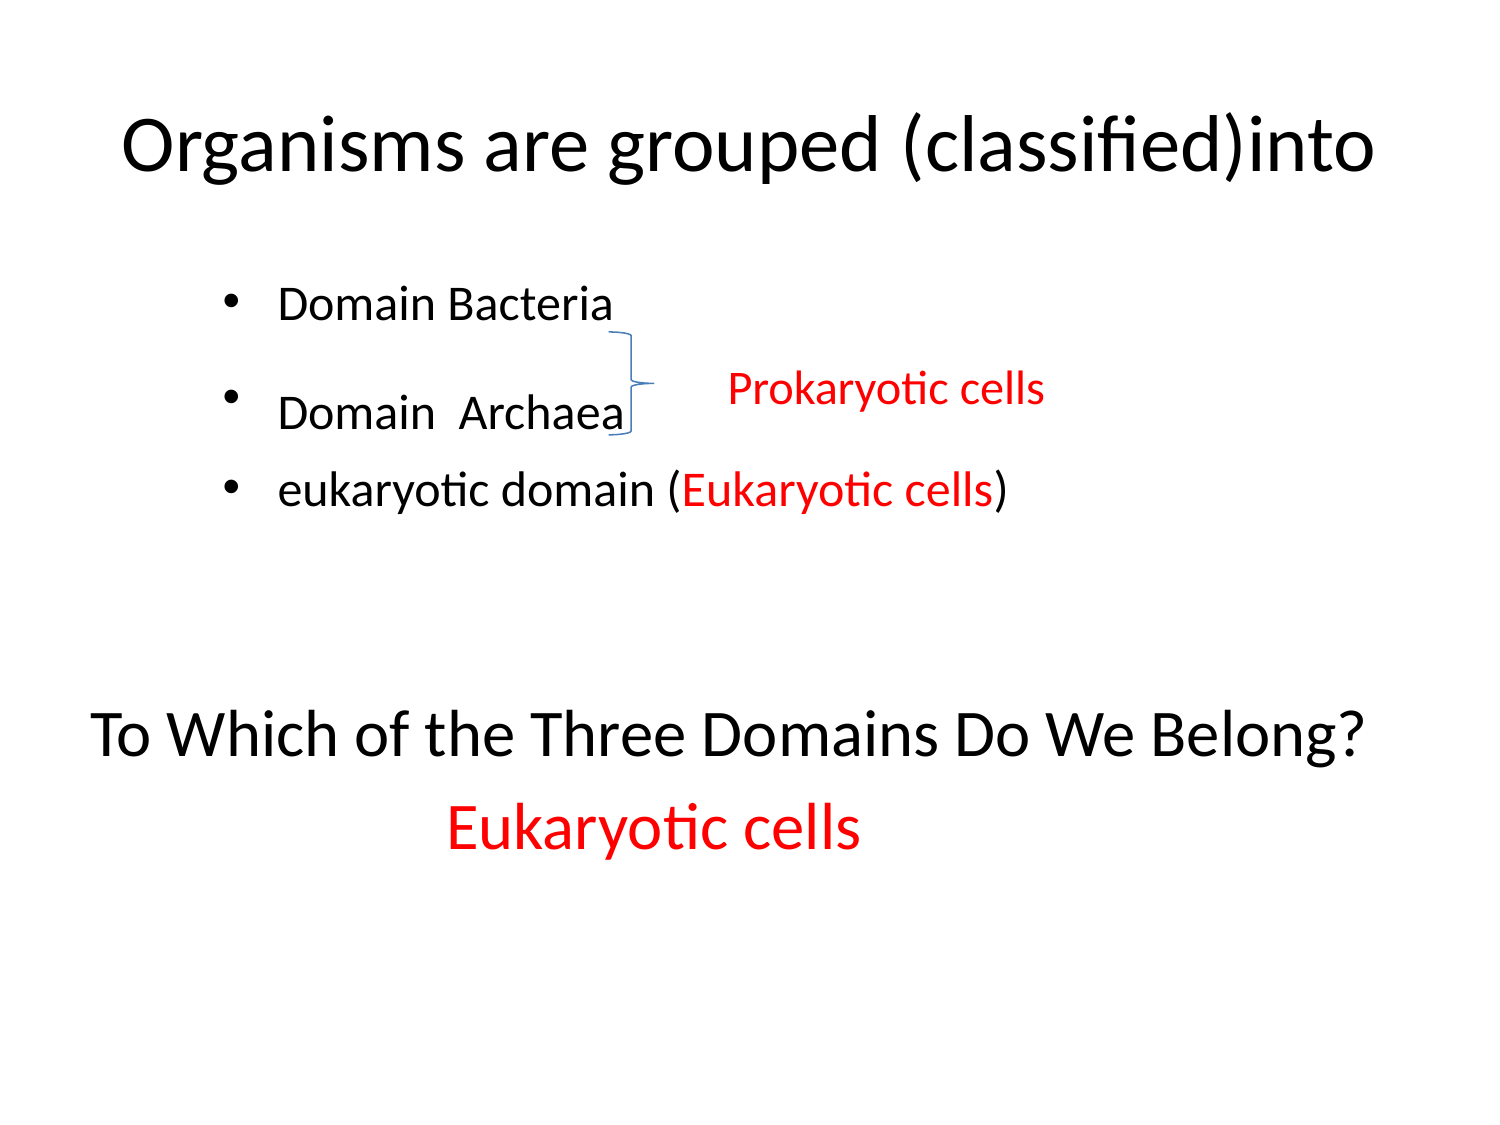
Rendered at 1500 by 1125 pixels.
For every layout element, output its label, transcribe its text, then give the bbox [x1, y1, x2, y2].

title Organisms are grouped (classified)into [75, 45, 1425, 233]
list Domain Bacteria Domain Archaea Prokaryotic cells eukaryotic domain (Eukaryotic cells) To Which of the Three Domains Do We Belong? Eukaryotic cells [75, 262, 1425, 1005]
text_box [608, 331, 655, 436]
